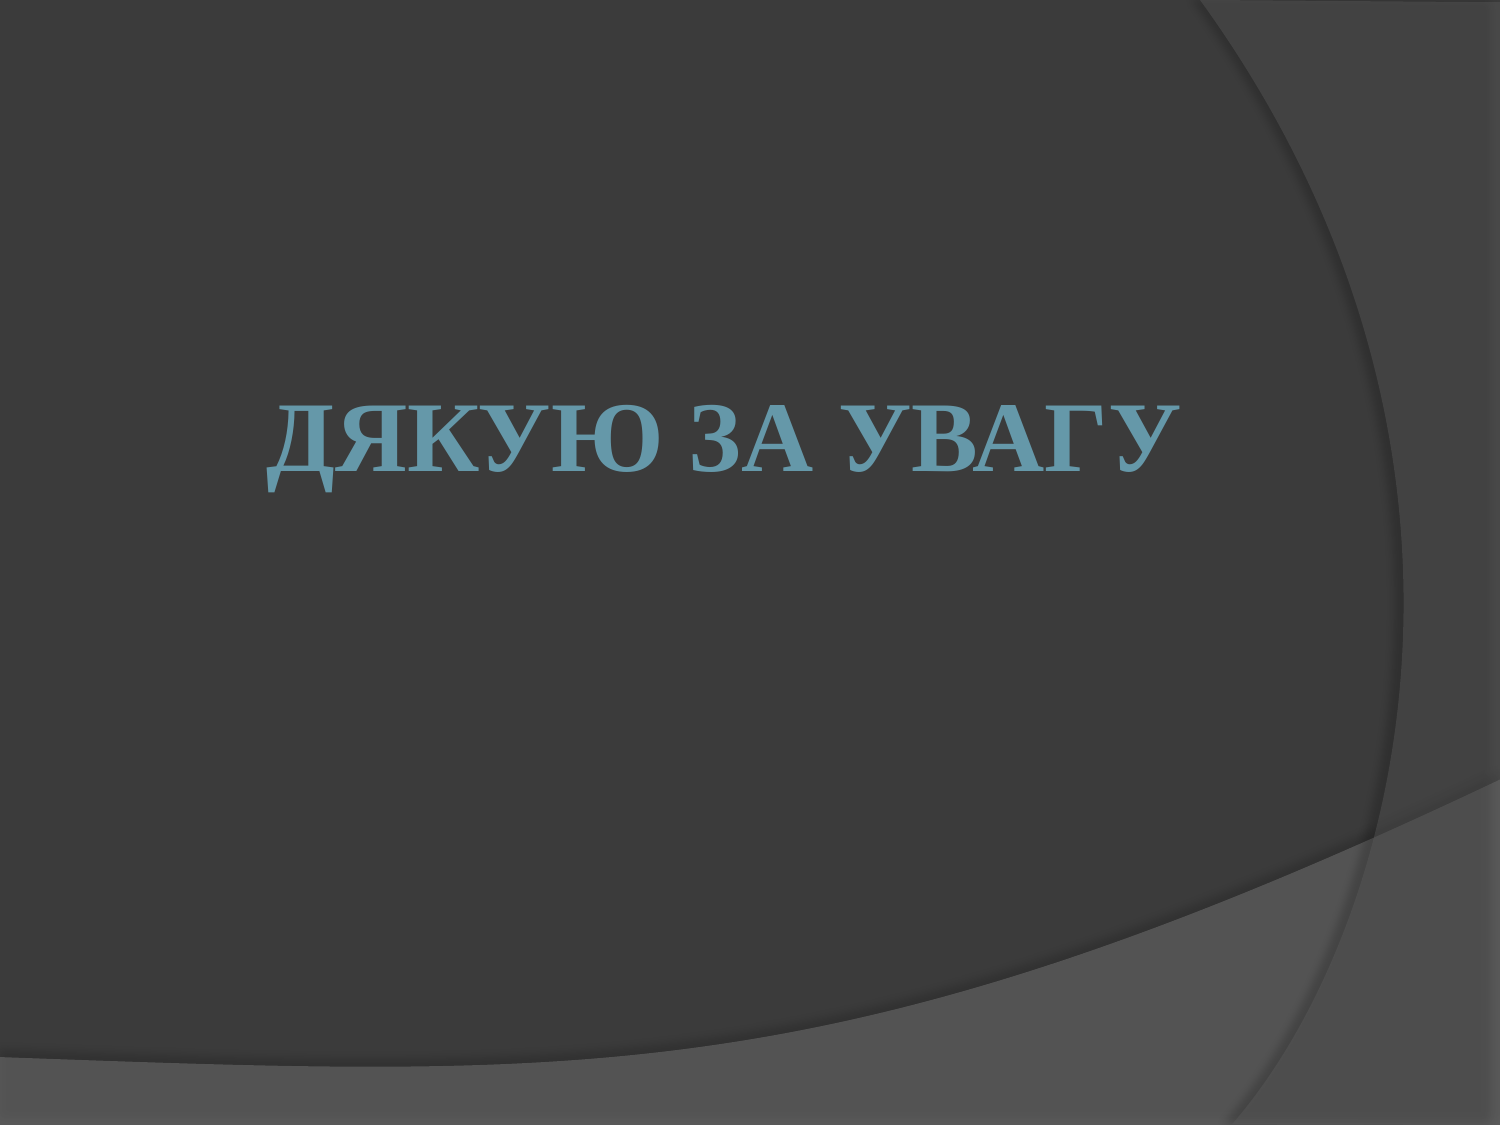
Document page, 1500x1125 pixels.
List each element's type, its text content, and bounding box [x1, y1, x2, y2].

title Дякую за увагу [112, 338, 1338, 526]
